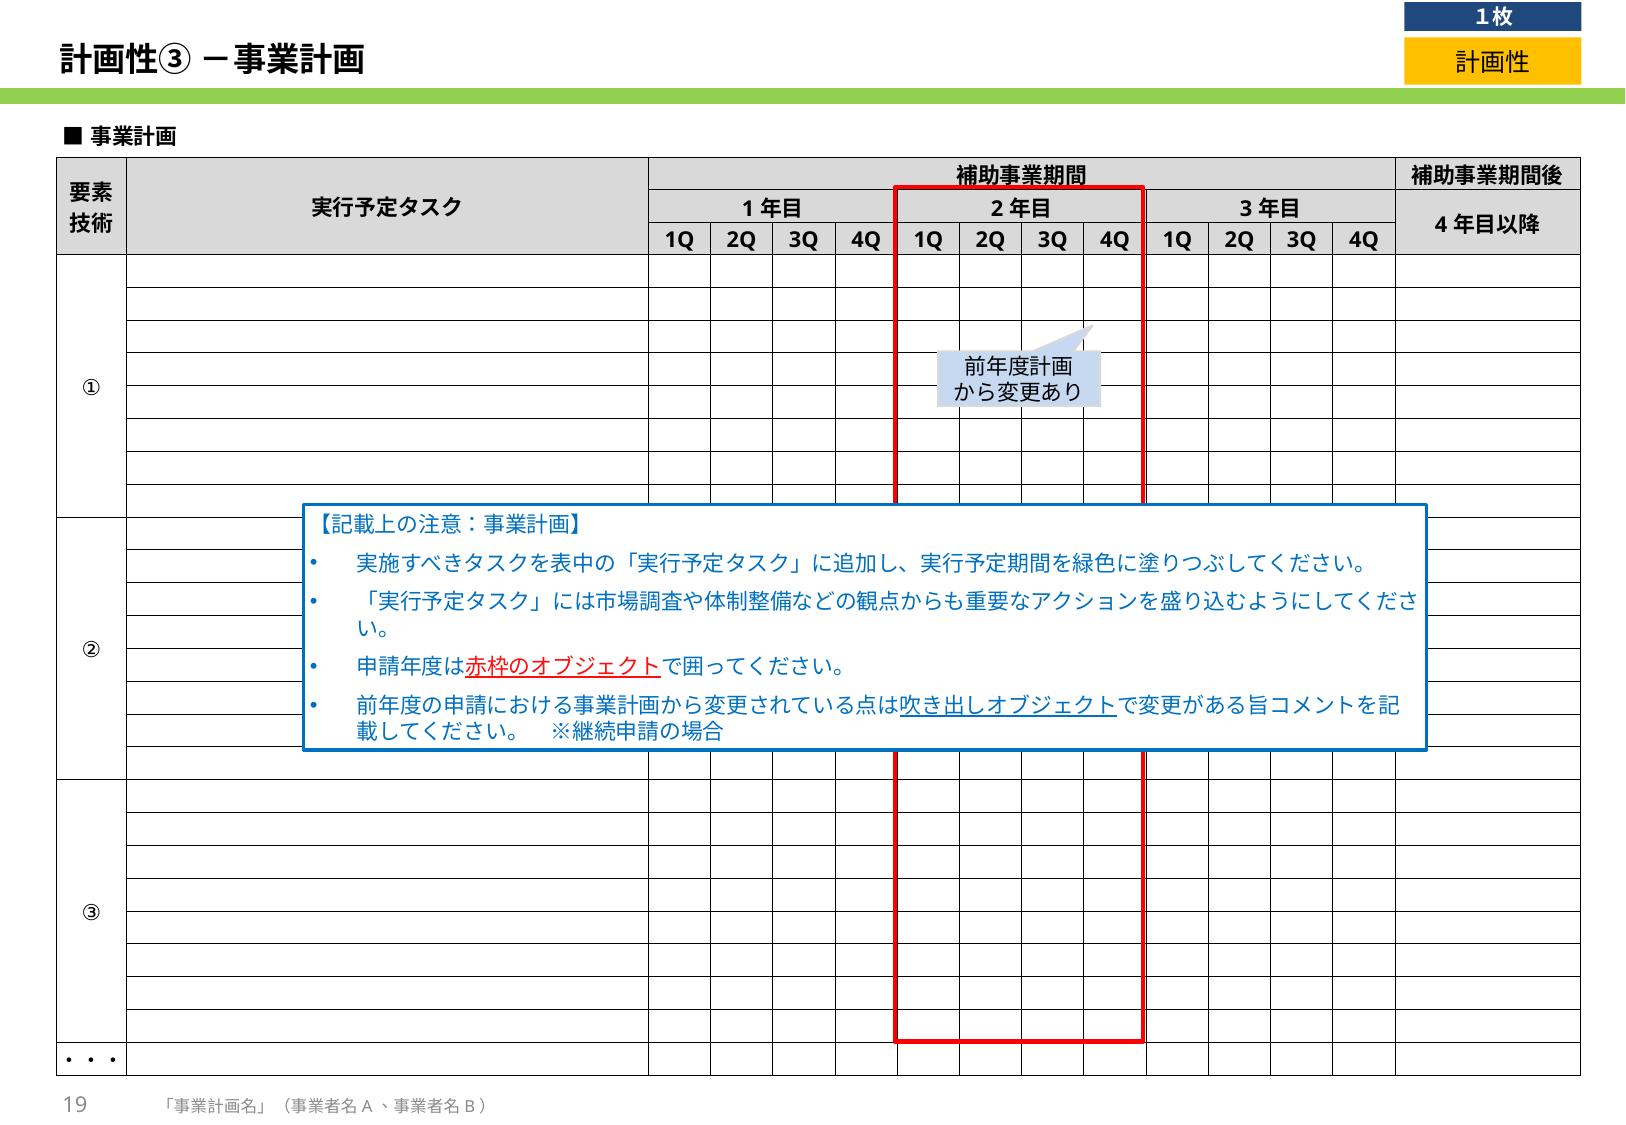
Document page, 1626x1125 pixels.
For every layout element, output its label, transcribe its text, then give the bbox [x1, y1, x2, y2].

table_cell [711, 321, 772, 352]
table_cell [1333, 255, 1395, 287]
table_cell [1333, 912, 1395, 943]
table_cell [1209, 912, 1270, 943]
table_cell [1333, 1043, 1395, 1075]
table_cell [1333, 879, 1395, 911]
table_cell [1333, 353, 1395, 385]
table_cell [127, 518, 303, 549]
table_cell [1333, 321, 1395, 352]
table_cell [836, 353, 893, 385]
table_cell [1271, 879, 1332, 911]
table_cell [649, 977, 710, 1009]
table_cell [1147, 485, 1208, 504]
text_box １枚 [1404, 2, 1582, 31]
table_cell [1147, 386, 1208, 418]
table_cell [1396, 780, 1580, 812]
table_cell [127, 583, 303, 615]
table_cell [1147, 353, 1208, 385]
table_cell [127, 682, 303, 714]
table_cell 1年目 [649, 190, 893, 222]
table_cell [649, 353, 710, 385]
table_cell [127, 321, 648, 352]
table_cell ② [57, 518, 126, 779]
table_cell [1427, 583, 1580, 615]
table_cell [836, 321, 893, 352]
table_cell 2Q [1209, 223, 1270, 254]
table_cell [1333, 288, 1395, 320]
table_cell [1271, 255, 1332, 287]
table_cell [649, 846, 710, 878]
table_cell 補助事業期間後 [1396, 158, 1580, 189]
table_cell [1333, 386, 1395, 418]
table_cell 3Q [1271, 223, 1332, 254]
table_cell [1333, 452, 1395, 484]
table_cell [1396, 813, 1580, 845]
table_cell 補助事業期間 [649, 158, 1395, 189]
table_cell [1271, 1010, 1332, 1042]
table_cell 1Q [1147, 223, 1208, 254]
table_cell [649, 751, 710, 779]
table_cell [1396, 353, 1580, 385]
table_cell [127, 1043, 648, 1075]
text_box 計画性 [1402, 35, 1584, 87]
table_cell [1209, 813, 1270, 845]
table_cell [1147, 419, 1208, 451]
table_cell [711, 977, 772, 1009]
table_cell [836, 944, 893, 976]
table_cell [773, 977, 835, 1009]
table_cell 4Q [1333, 223, 1395, 254]
text_box 前年度計画 から変更あり [938, 325, 1101, 406]
table_cell [836, 419, 893, 451]
table_cell [836, 813, 893, 845]
table_cell [1271, 751, 1332, 779]
table_cell [1271, 419, 1332, 451]
table_cell [1271, 321, 1332, 352]
table_cell [1271, 1043, 1332, 1075]
table_cell [127, 1010, 648, 1042]
table_cell [711, 288, 772, 320]
table_cell [127, 649, 303, 681]
table_cell [711, 813, 772, 845]
table_cell [711, 879, 772, 911]
table_cell [1271, 944, 1332, 976]
table_cell [1333, 1010, 1395, 1042]
table_cell [836, 751, 893, 779]
table_cell [836, 912, 893, 943]
table_cell [1427, 616, 1580, 648]
table_cell [711, 386, 772, 418]
table_cell [1147, 751, 1208, 779]
table_cell [1147, 255, 1208, 287]
table_cell [773, 353, 835, 385]
table_cell [1147, 813, 1208, 845]
table_cell [773, 386, 835, 418]
table_cell [773, 1010, 835, 1042]
table_cell [127, 288, 648, 320]
table_cell [711, 751, 772, 779]
table_cell [1209, 321, 1270, 352]
table_cell [1396, 386, 1580, 418]
table_cell [127, 780, 648, 812]
table_cell [836, 485, 893, 504]
table_cell [649, 255, 710, 287]
table_cell [773, 846, 835, 878]
table_cell [1209, 288, 1270, 320]
table_cell [1396, 452, 1580, 484]
table_cell [711, 780, 772, 812]
table_cell [1396, 879, 1580, 911]
table_cell [1209, 386, 1270, 418]
table_cell [1209, 751, 1270, 779]
table_cell [711, 846, 772, 878]
text_box [893, 751, 1145, 1043]
table_cell [1333, 780, 1395, 812]
table_cell [649, 912, 710, 943]
table_cell [127, 485, 648, 517]
table_cell [127, 550, 303, 582]
footer 「事業計画名」（事業者名A、事業者名B） [151, 1082, 1581, 1125]
table_cell [1396, 977, 1580, 1009]
table_cell [1209, 353, 1270, 385]
table_cell [1209, 452, 1270, 484]
table_cell 3Q [773, 223, 835, 254]
table_cell [1271, 813, 1332, 845]
table_cell 2Q [711, 223, 772, 254]
table_cell 4Q [836, 223, 893, 254]
table_cell [1209, 485, 1270, 504]
table_cell [773, 255, 835, 287]
table_cell [1147, 288, 1208, 320]
table_cell [1147, 879, 1208, 911]
table_cell [711, 419, 772, 451]
table_cell [836, 1043, 897, 1075]
table_cell [1427, 518, 1580, 549]
table_cell [1333, 944, 1395, 976]
table_cell [960, 1043, 1021, 1075]
table_cell [1209, 780, 1270, 812]
text_box [893, 185, 1145, 504]
table_cell [127, 747, 648, 779]
table_cell [1147, 780, 1208, 812]
table_cell [773, 813, 835, 845]
table_cell [836, 288, 893, 320]
table_cell [1209, 419, 1270, 451]
table_cell 要素 技術 [57, 158, 126, 254]
table_cell [127, 452, 648, 484]
table_cell [1022, 1043, 1083, 1075]
table_cell [127, 944, 648, 976]
table_cell [1333, 846, 1395, 878]
table_cell [1396, 1010, 1580, 1042]
table_cell [1396, 321, 1580, 352]
table_cell [127, 616, 303, 648]
table_cell [1333, 419, 1395, 451]
table_cell [1209, 846, 1270, 878]
table_cell [773, 780, 835, 812]
table_cell [1427, 550, 1580, 582]
table_cell [1271, 780, 1332, 812]
text_box 【記載上の注意：事業計画】 実施すべきタスクを表中の「実行予定タスク」に追加し、実行予定期間を緑色に塗りつぶしてください。 「実行予定タスク」には市場調査や体制整備などの観点からも重要なアクションを盛り込むようにしてください。 申請年度は赤枠のオブジェクトで囲ってください。 前年度の申請における事業計画から変更されている点は吹き出しオブジェクトで変更がある旨コメントを記載してください。 ※継続申請の場合 [303, 504, 1427, 751]
table_cell [836, 386, 893, 418]
table_cell [649, 813, 710, 845]
table_cell [649, 419, 710, 451]
table_cell [127, 977, 648, 1009]
table_cell [1209, 1043, 1270, 1075]
table_cell [1147, 944, 1208, 976]
table_cell [1396, 288, 1580, 320]
table_cell [1271, 452, 1332, 484]
table_cell [127, 353, 648, 385]
table_cell [1147, 1043, 1208, 1075]
table_cell [1396, 747, 1580, 779]
table_cell [711, 1010, 772, 1042]
table_cell [127, 912, 648, 943]
table_cell [773, 485, 835, 504]
table_cell [127, 255, 648, 287]
table_cell [1147, 321, 1208, 352]
table_cell [1427, 682, 1580, 714]
table_cell [1396, 255, 1580, 287]
table_cell [773, 321, 835, 352]
table_cell [711, 1043, 772, 1075]
table_cell [1209, 255, 1270, 287]
table_cell 1Q [649, 223, 710, 254]
table_cell [1333, 485, 1395, 504]
table_cell [1147, 1010, 1208, 1042]
table_cell 4年目以降 [1396, 190, 1580, 254]
table_cell [1209, 1010, 1270, 1042]
table_cell [836, 977, 893, 1009]
table_cell [711, 353, 772, 385]
table_cell [1271, 485, 1332, 504]
table_cell [711, 255, 772, 287]
table_cell ・・・ [57, 1043, 126, 1075]
table_cell [1209, 879, 1270, 911]
table_cell [649, 780, 710, 812]
table_cell [711, 944, 772, 976]
table_cell [1396, 1043, 1580, 1075]
table_cell [1427, 649, 1580, 681]
table_cell [1271, 353, 1332, 385]
table_cell [1427, 715, 1580, 746]
table_cell [649, 485, 710, 504]
table_cell [1147, 912, 1208, 943]
table_cell [127, 813, 648, 845]
table_cell [1333, 977, 1395, 1009]
table_cell [127, 879, 648, 911]
table_cell [649, 321, 710, 352]
table_header ■事業計画 [57, 115, 1579, 157]
table_cell [127, 846, 648, 878]
table_cell [1209, 944, 1270, 976]
table_cell [836, 1010, 893, 1042]
table_cell [649, 879, 710, 911]
table_cell [1333, 751, 1395, 779]
table_cell [773, 944, 835, 976]
table_cell [649, 452, 710, 484]
table_cell [1333, 813, 1395, 845]
table_cell [649, 1010, 710, 1042]
table_cell [1084, 1043, 1146, 1075]
table_cell [649, 386, 710, 418]
table_cell [1209, 977, 1270, 1009]
table_cell [898, 1043, 959, 1075]
table_cell [1147, 452, 1208, 484]
table_cell [773, 288, 835, 320]
table_cell [1396, 485, 1580, 517]
table_cell [836, 452, 893, 484]
table_cell [773, 452, 835, 484]
table_cell [773, 751, 835, 779]
title 計画性③ －事業計画 [44, 30, 1581, 89]
table_cell [127, 715, 303, 746]
table_cell [836, 255, 893, 287]
table_cell [836, 846, 893, 878]
table_cell 3年目 [1147, 190, 1395, 222]
table_cell [836, 879, 893, 911]
table_cell [1271, 977, 1332, 1009]
table_cell [127, 386, 648, 418]
table_cell [1271, 386, 1332, 418]
table_cell [1396, 944, 1580, 976]
table_cell 実行予定タスク [127, 158, 648, 254]
table_cell [1271, 912, 1332, 943]
table_cell [773, 912, 835, 943]
table_cell [1271, 846, 1332, 878]
table_cell [127, 419, 648, 451]
table_cell [1271, 288, 1332, 320]
table_cell [836, 780, 893, 812]
table_cell [1396, 846, 1580, 878]
table_cell [711, 452, 772, 484]
table_cell ① [57, 255, 126, 517]
table_cell [649, 1043, 710, 1075]
table_cell [1147, 977, 1208, 1009]
table_cell [1147, 846, 1208, 878]
table_cell [649, 288, 710, 320]
table_cell ③ [57, 780, 126, 1042]
table_cell [773, 879, 835, 911]
table_cell [1396, 419, 1580, 451]
table_cell [773, 1043, 835, 1075]
table_cell [711, 912, 772, 943]
table_cell [1396, 912, 1580, 943]
slide_number 19 [56, 1082, 151, 1125]
table_cell [649, 944, 710, 976]
table_cell [711, 485, 772, 504]
table_cell [773, 419, 835, 451]
